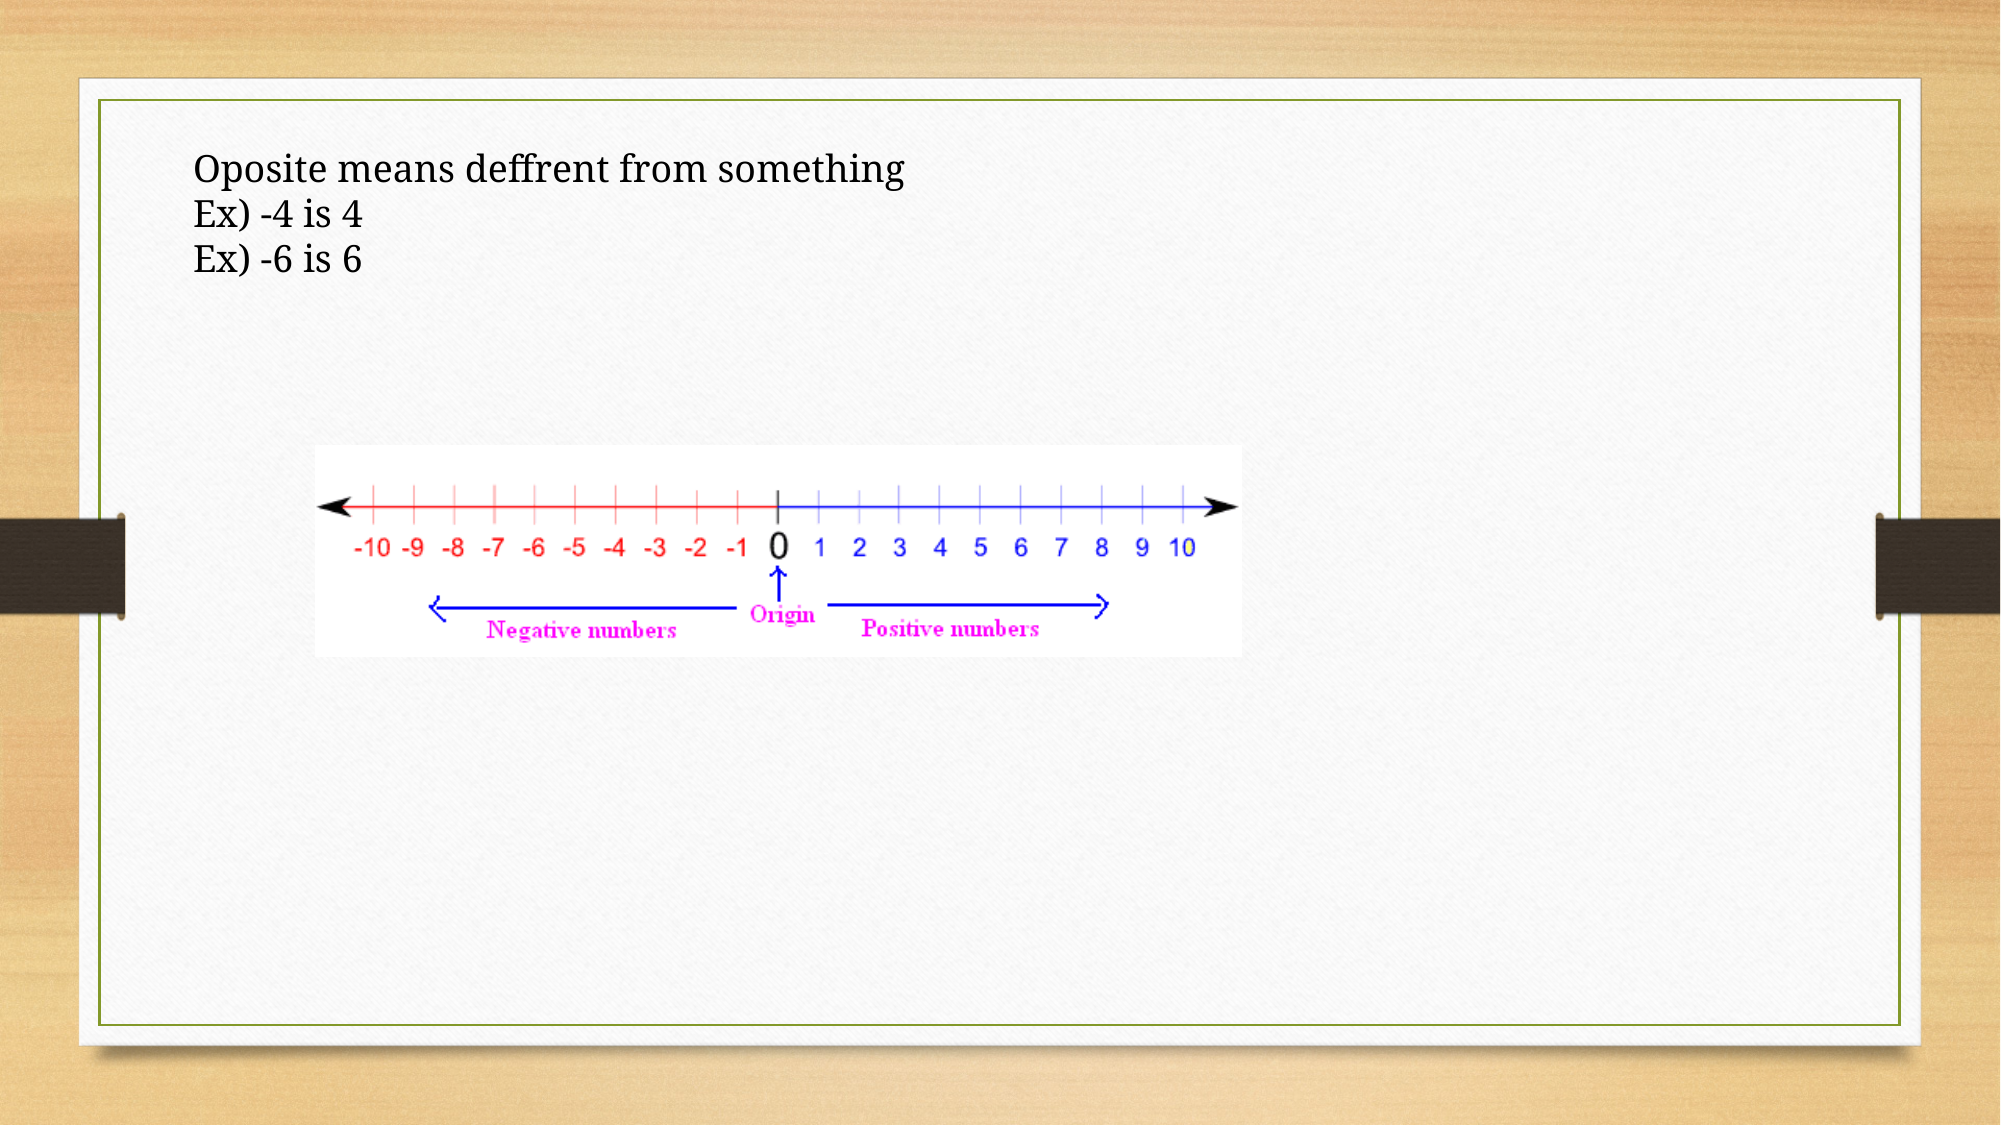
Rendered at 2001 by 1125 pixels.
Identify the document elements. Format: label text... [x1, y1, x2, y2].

picture [0, 0, 2001, 1125]
text_box Oposite means deffrent from something Ex) -4 is 4 Ex) -6 is 6 [178, 137, 1089, 288]
